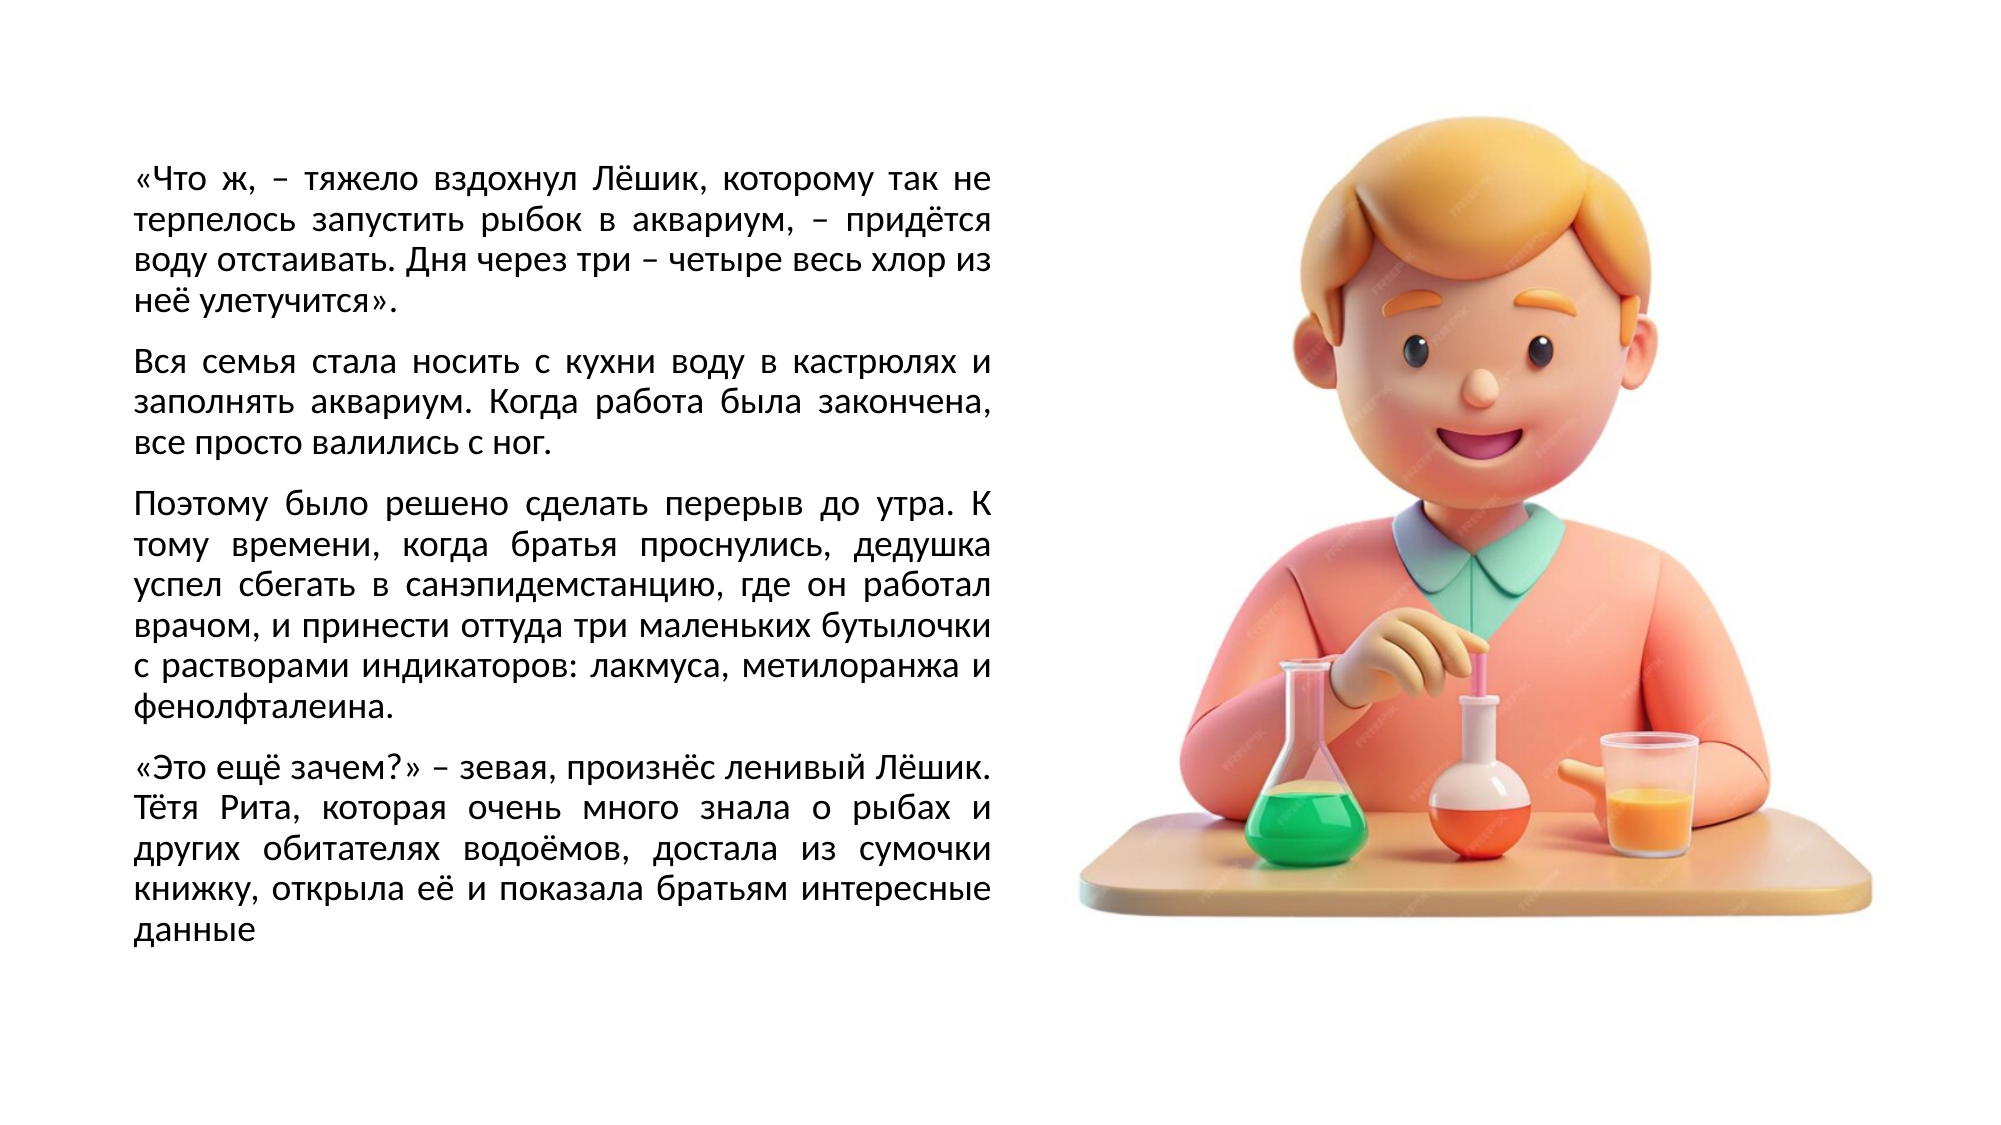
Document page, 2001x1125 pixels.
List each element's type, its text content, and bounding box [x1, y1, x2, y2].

picture [1046, 85, 1911, 950]
subtitle «Что ж, – тяжело вздохнул Лёшик, которому так не терпелось запустить рыбок в аквариум, – придётся воду отстаивать. Дня через три – четыре весь хлор из неё улетучится». Вся семья стала носить с кухни воду в кастрюлях и заполнять аквариум. Когда работа была закончена, все просто валились с ног. Поэтому было решено сделать перерыв до утра. К тому времени, когда братья проснулись, дедушка успел сбегать в санэпидемстанцию, где он работал врачом, и принести оттуда три маленьких бутылочки с растворами индикаторов: лакмуса, метилоранжа и фенолфталеина. «Это ещё зачем?» – зевая, произнёс ленивый Лёшик. Тётя Рита, которая очень много знала о рыбах и других обитателях водоёмов, достала из сумочки книжку, открыла её и показала братьям интересные данные [118, 151, 1008, 1125]
